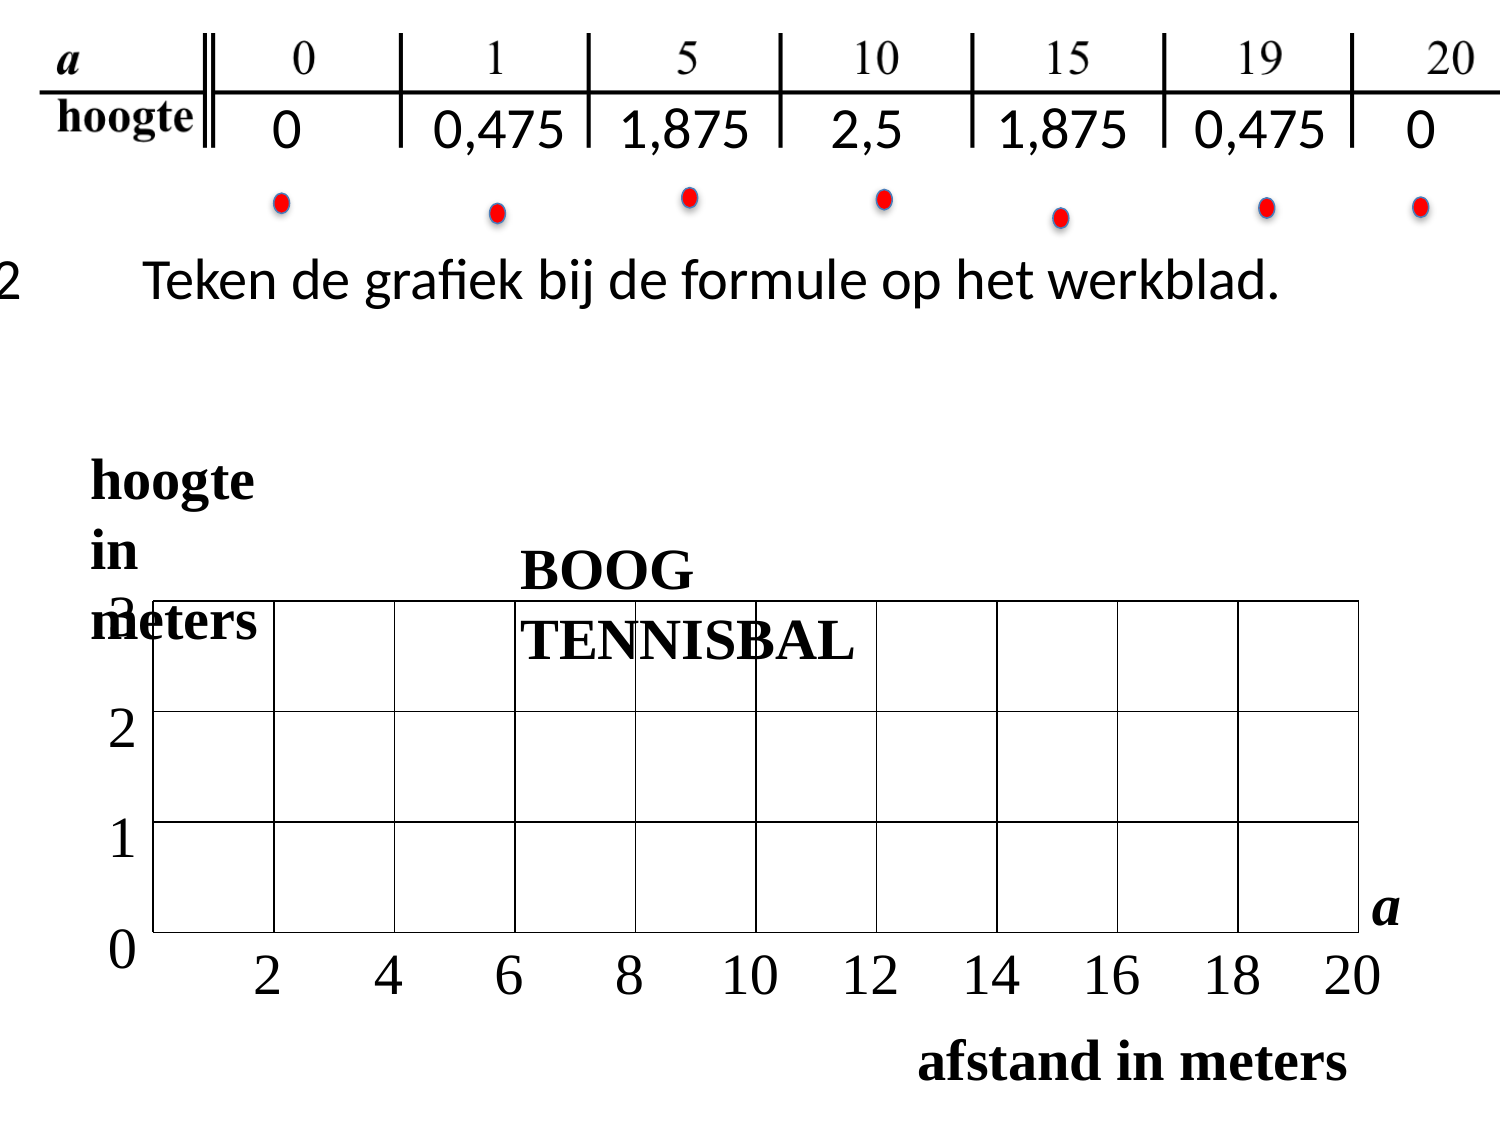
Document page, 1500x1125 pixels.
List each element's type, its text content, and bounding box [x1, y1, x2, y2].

text_box [488, 208, 507, 225]
text_box [1258, 208, 1276, 219]
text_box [0, 33, 1500, 198]
text_box [273, 208, 290, 215]
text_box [16, 433, 1479, 1125]
text_box [1412, 208, 1430, 219]
text_box 2 Teken de grafiek bij de formule op het werkblad. [0, 233, 1310, 319]
text_box [1052, 208, 1070, 230]
